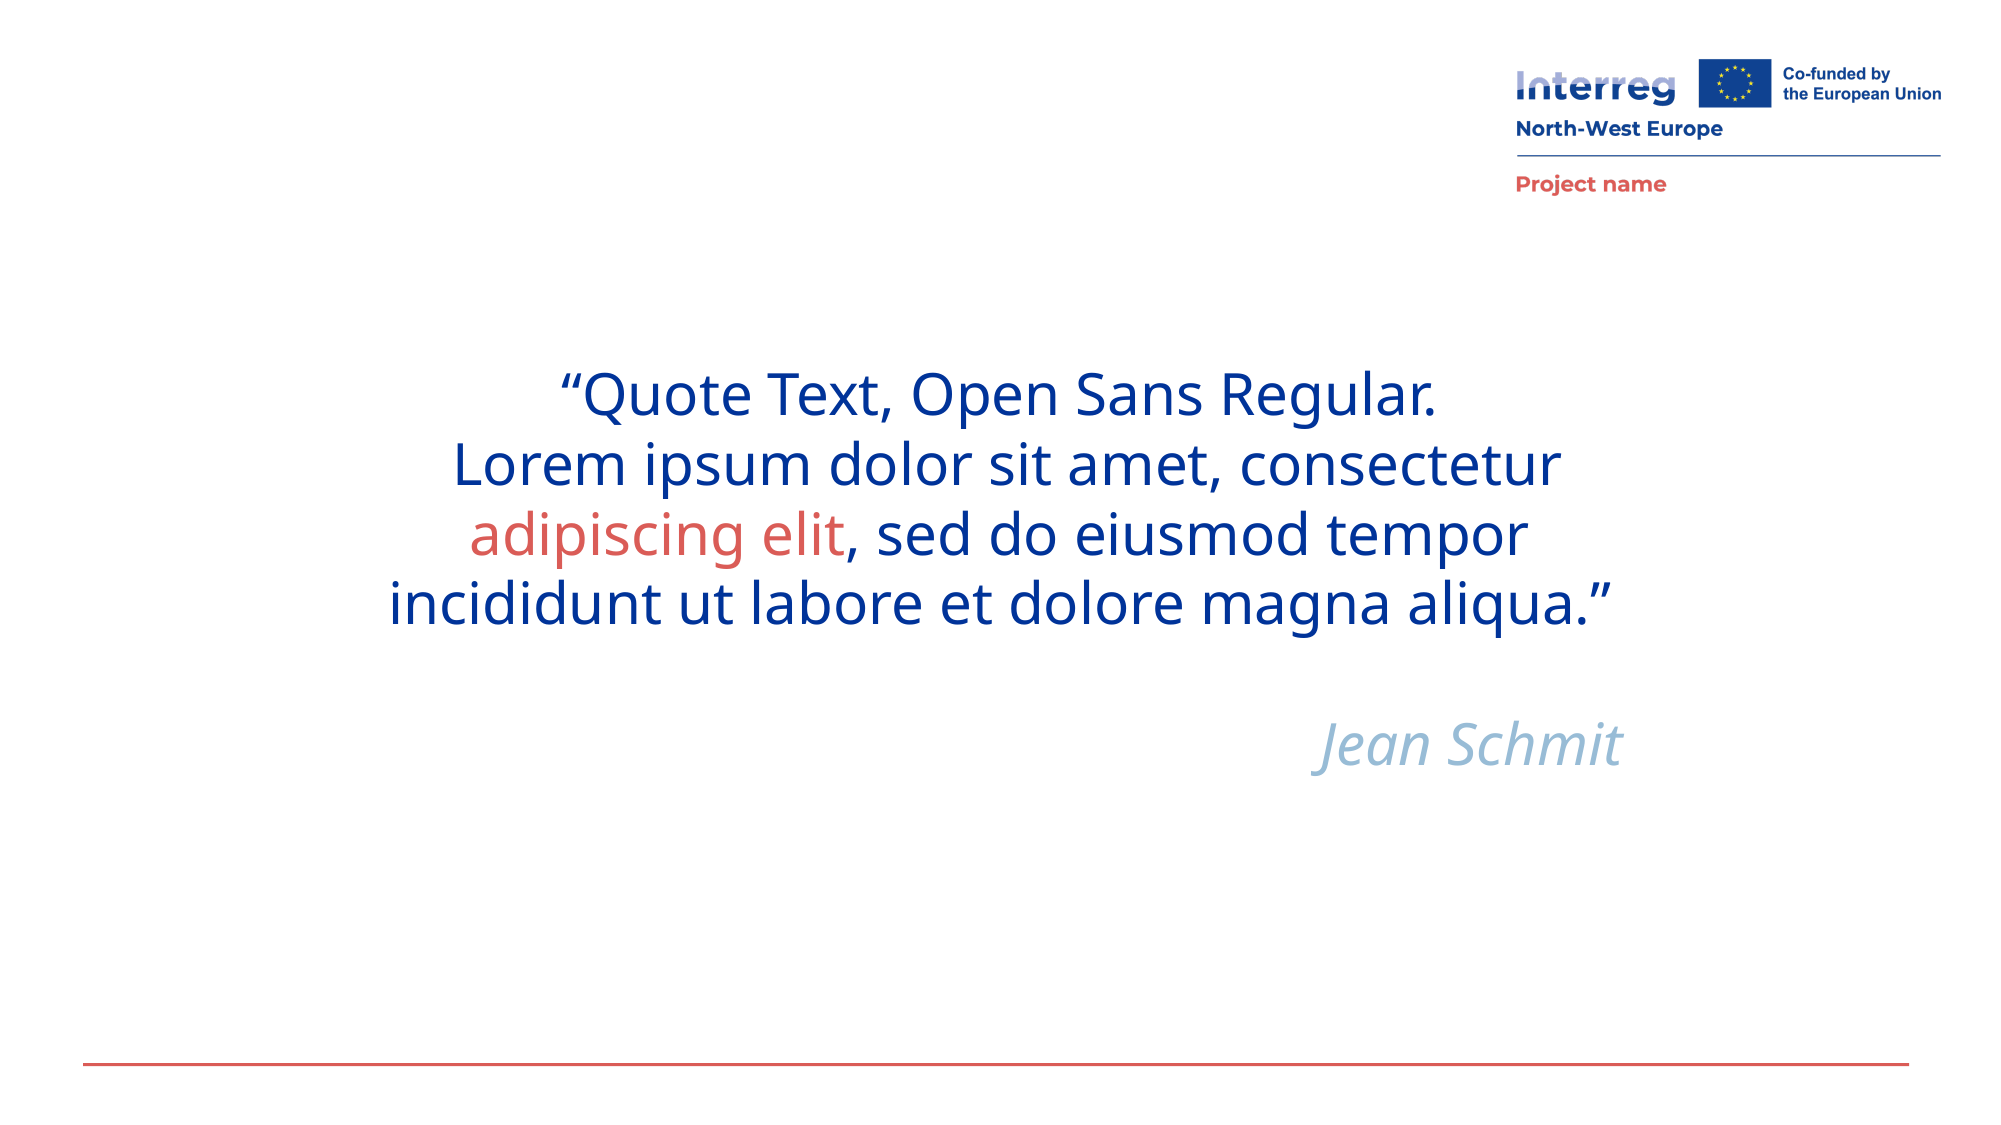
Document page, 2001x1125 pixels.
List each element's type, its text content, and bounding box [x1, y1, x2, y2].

picture [1458, 0, 2000, 251]
text_box “Quote Text, Open Sans Regular. Lorem ipsum dolor sit amet, consectetur adipiscing elit, sed do eiusmod tempor incididunt ut labore et dolore magna aliqua.” Jean Schmit [362, 349, 1638, 798]
